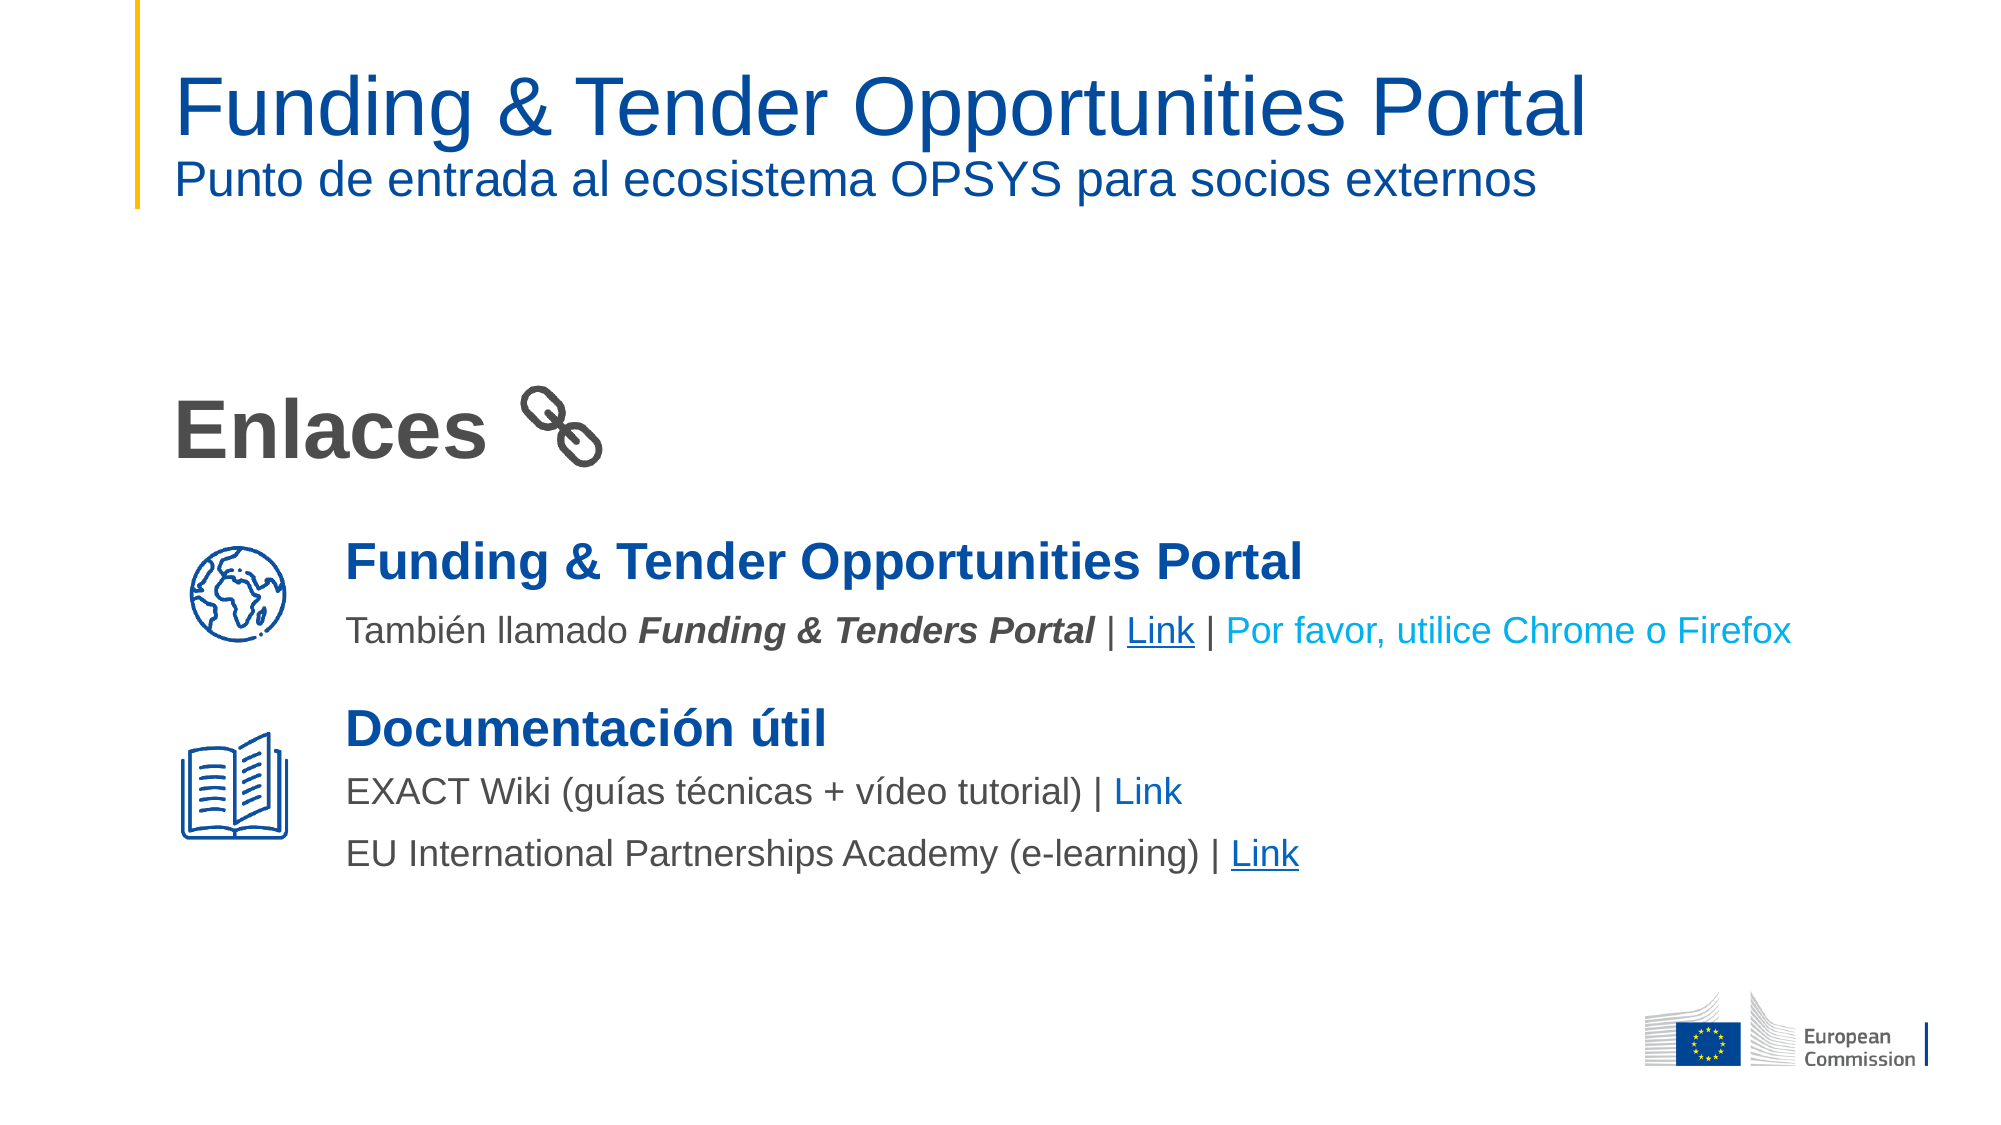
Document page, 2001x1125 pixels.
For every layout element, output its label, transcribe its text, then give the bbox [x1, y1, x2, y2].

text_box También llamado Funding & Tenders Portal | Link | Por favor, utilice Chrome o Firefox [337, 598, 1918, 660]
picture [504, 369, 618, 483]
text_box Funding & Tender Opportunities Portal [337, 519, 1918, 598]
title Funding & Tender Opportunities Portal Punto de entrada al ecosistema OPSYS para socios externos [159, 79, 1885, 208]
text_box EXACT Wiki (guías técnicas + vídeo tutorial) | Link [337, 758, 1885, 820]
text_box Documentación útil [337, 686, 1918, 766]
picture [1645, 991, 1928, 1066]
text_box Enlaces [159, 367, 1885, 483]
text_box EU International Partnerships Academy (e-learning) | Link [337, 820, 1885, 883]
picture [174, 720, 297, 855]
picture [178, 530, 293, 656]
